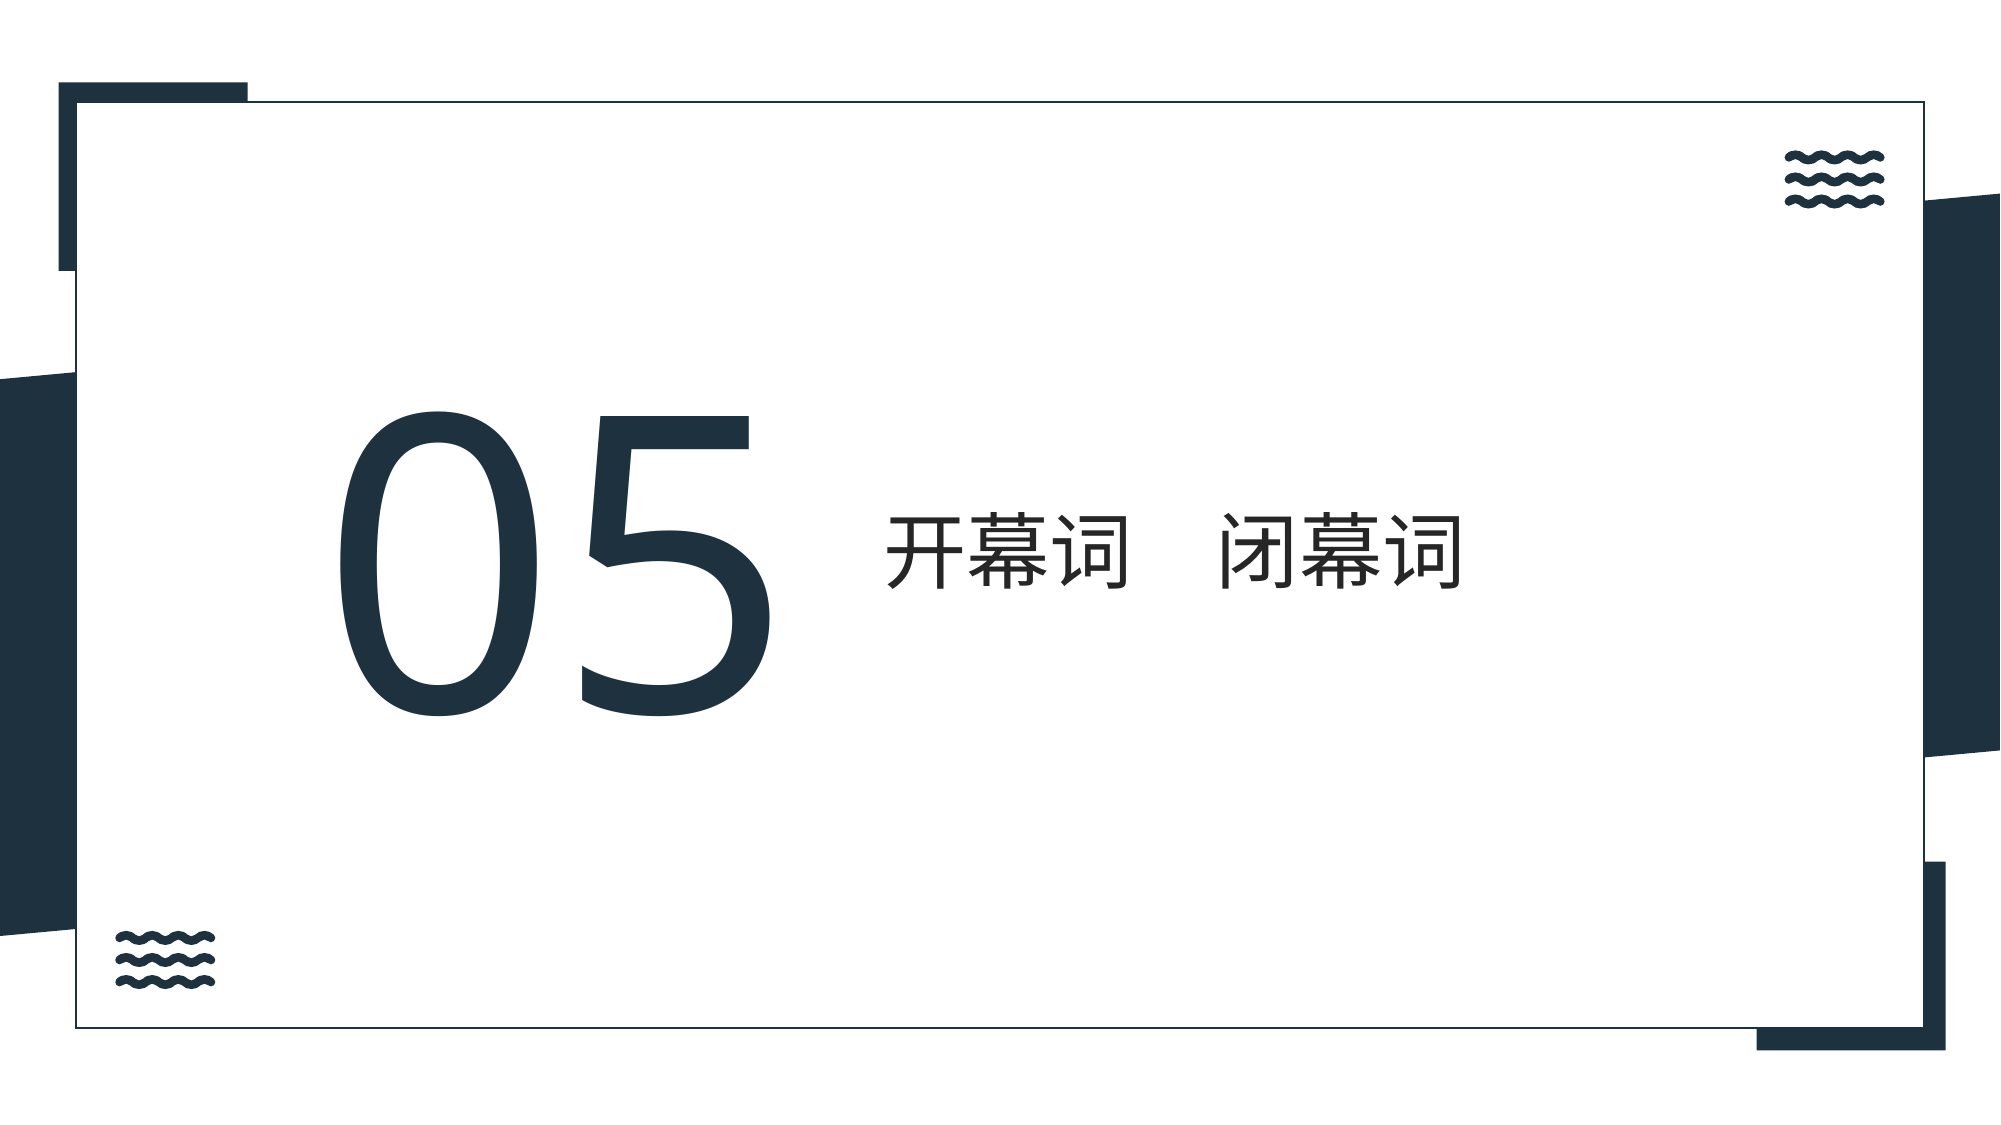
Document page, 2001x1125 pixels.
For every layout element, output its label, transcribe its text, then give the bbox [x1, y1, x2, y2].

text_box [115, 930, 216, 946]
text_box [0, 371, 75, 938]
text_box [1756, 861, 1947, 1051]
text_box [1925, 192, 2000, 759]
text_box [115, 975, 216, 990]
text_box 开幕词 闭幕词 [868, 491, 1625, 606]
text_box [1784, 172, 1885, 187]
text_box [58, 81, 249, 272]
text_box [1784, 194, 1885, 209]
text_box [1784, 150, 1885, 165]
text_box [75, 101, 1925, 1029]
text_box 05 [216, 290, 898, 803]
text_box [115, 952, 216, 968]
